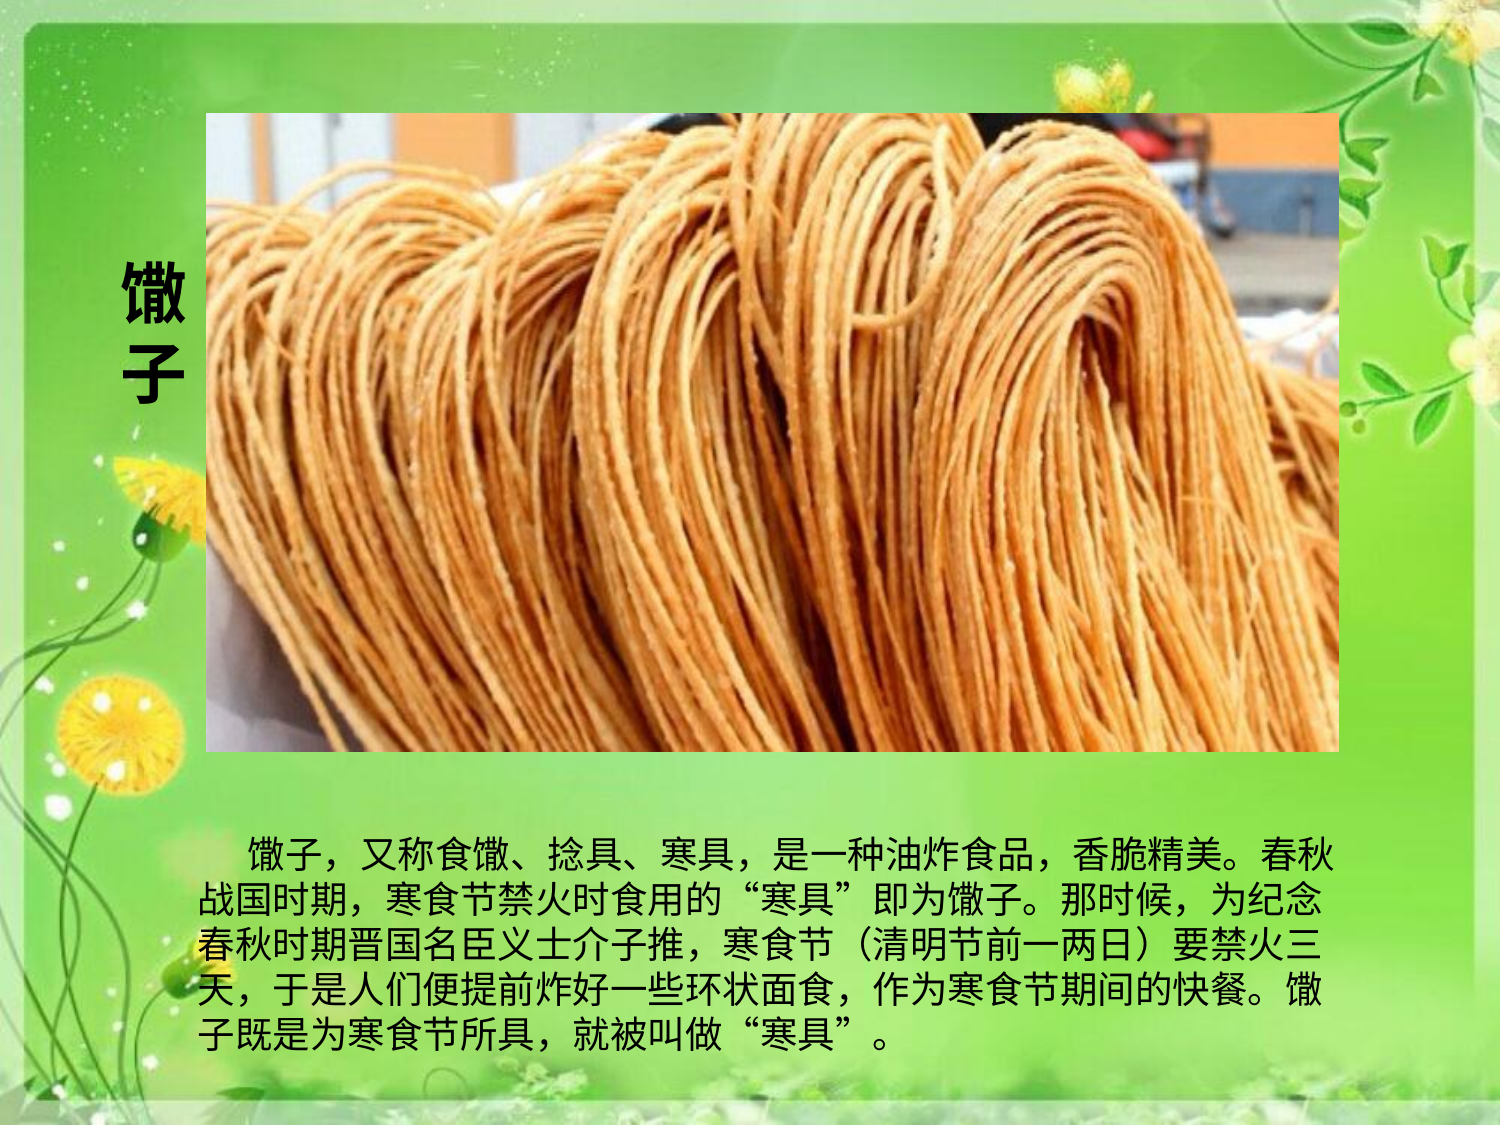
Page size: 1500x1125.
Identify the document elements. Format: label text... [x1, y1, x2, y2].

picture [0, 0, 1500, 1125]
text_box 馓子，又称食馓、捻具、寒具，是一种油炸食品，香脆精美。春秋战国时期，寒食节禁火时食用的“寒具”即为馓子。那时候，为纪念春秋时期晋国名臣义士介子推，寒食节（清明节前一两日）要禁火三天，于是人们便提前炸好一些环状面食，作为寒食节期间的快餐。馓子既是为寒食节所具，就被叫做“寒具”。 [182, 823, 1353, 1064]
text_box 馓 子 [55, 244, 153, 420]
